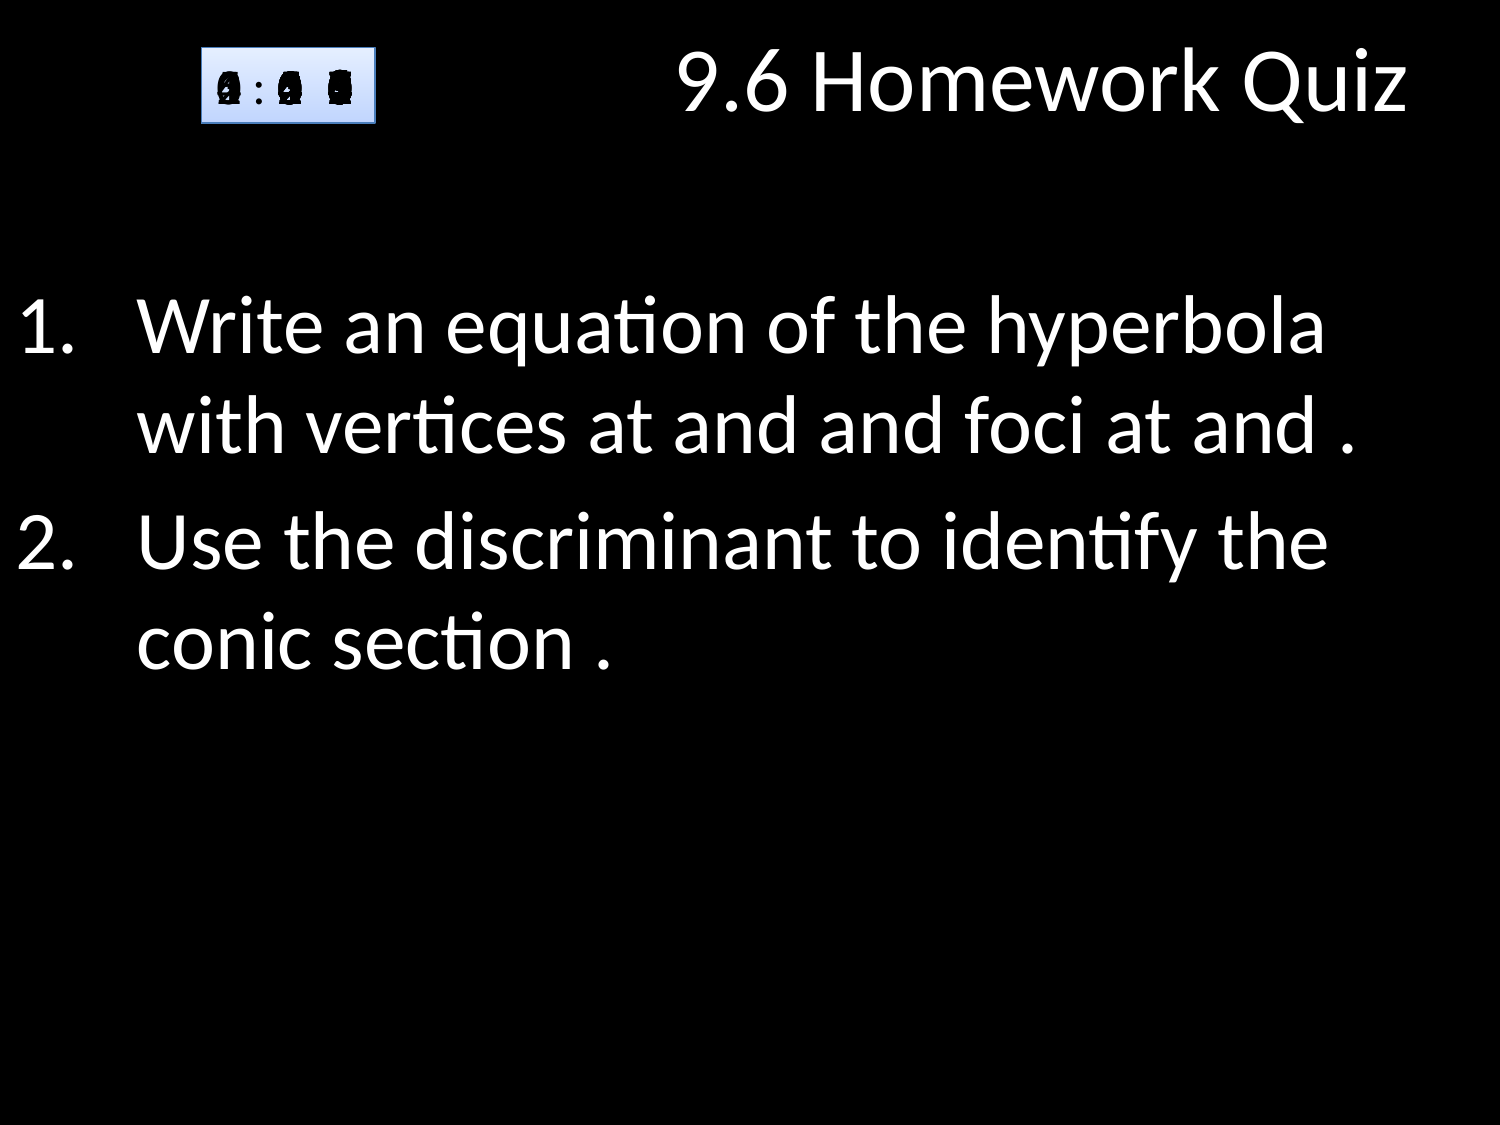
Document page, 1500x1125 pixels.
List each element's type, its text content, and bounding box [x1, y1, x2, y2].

text_box : [252, 47, 262, 123]
text_box 0 [201, 47, 252, 123]
text_box 9 [312, 47, 363, 123]
text_box [201, 47, 376, 124]
text_box 0 [262, 47, 312, 123]
title 9.6 Homework Quiz [75, 0, 1425, 150]
